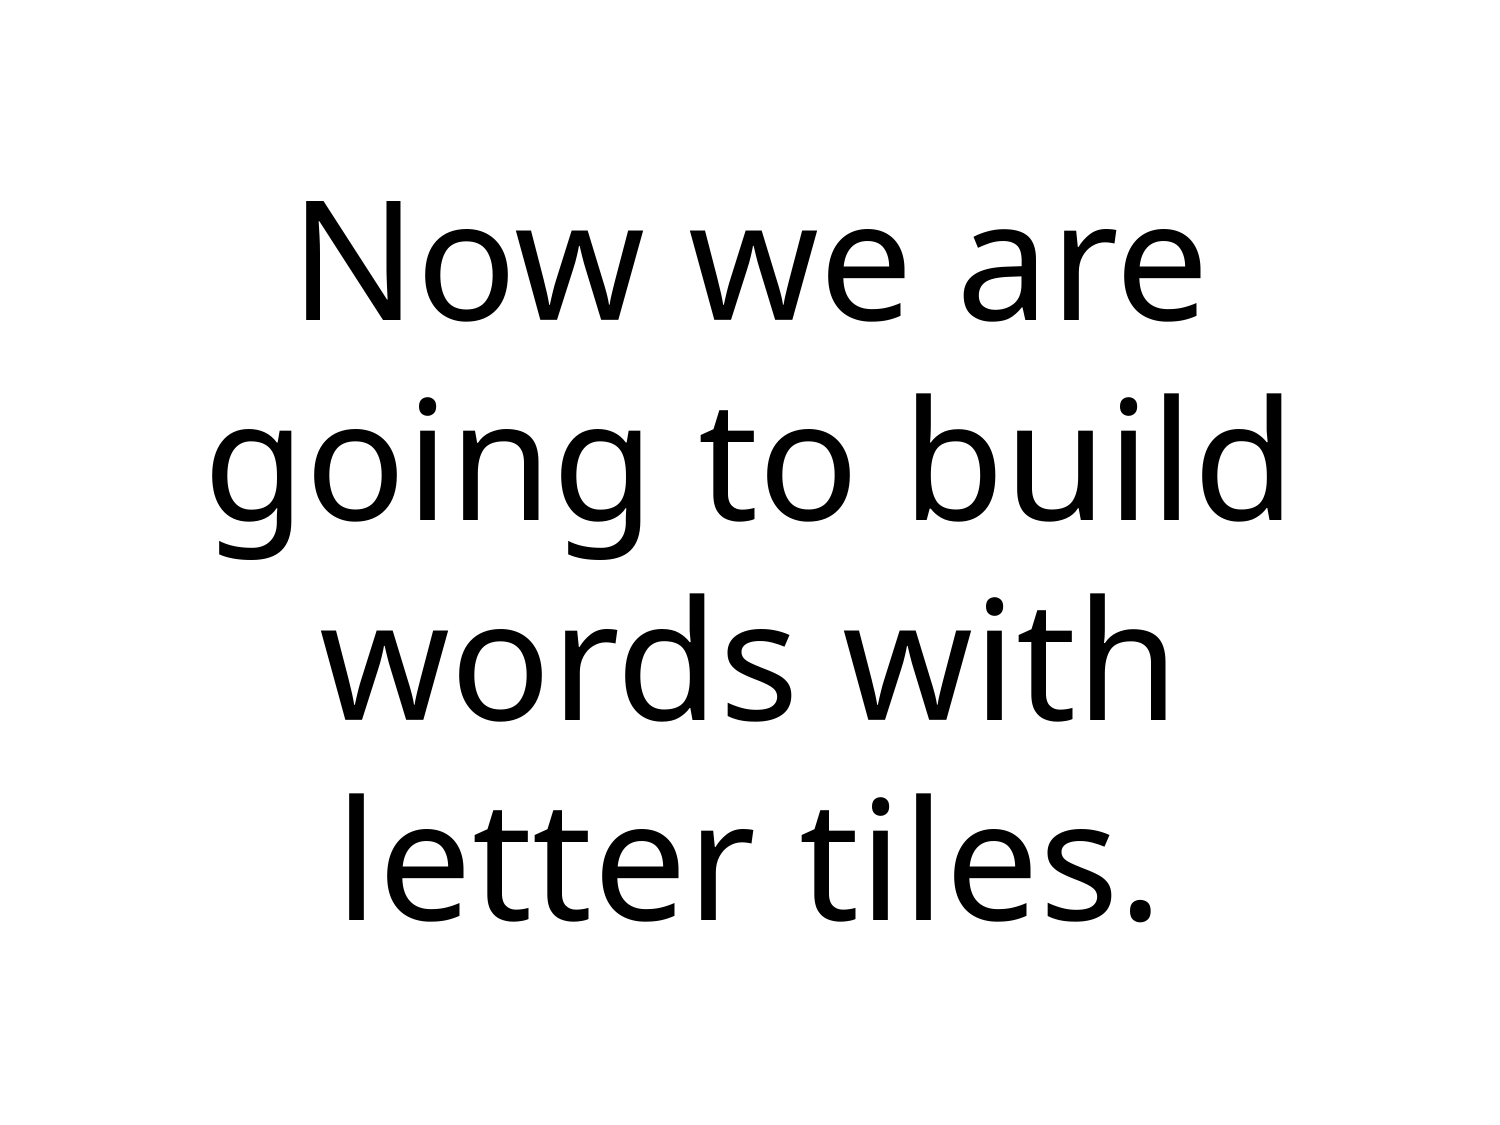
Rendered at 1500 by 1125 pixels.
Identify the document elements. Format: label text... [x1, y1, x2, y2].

title Now we are going to build words with letter tiles. [75, 45, 1425, 1063]
